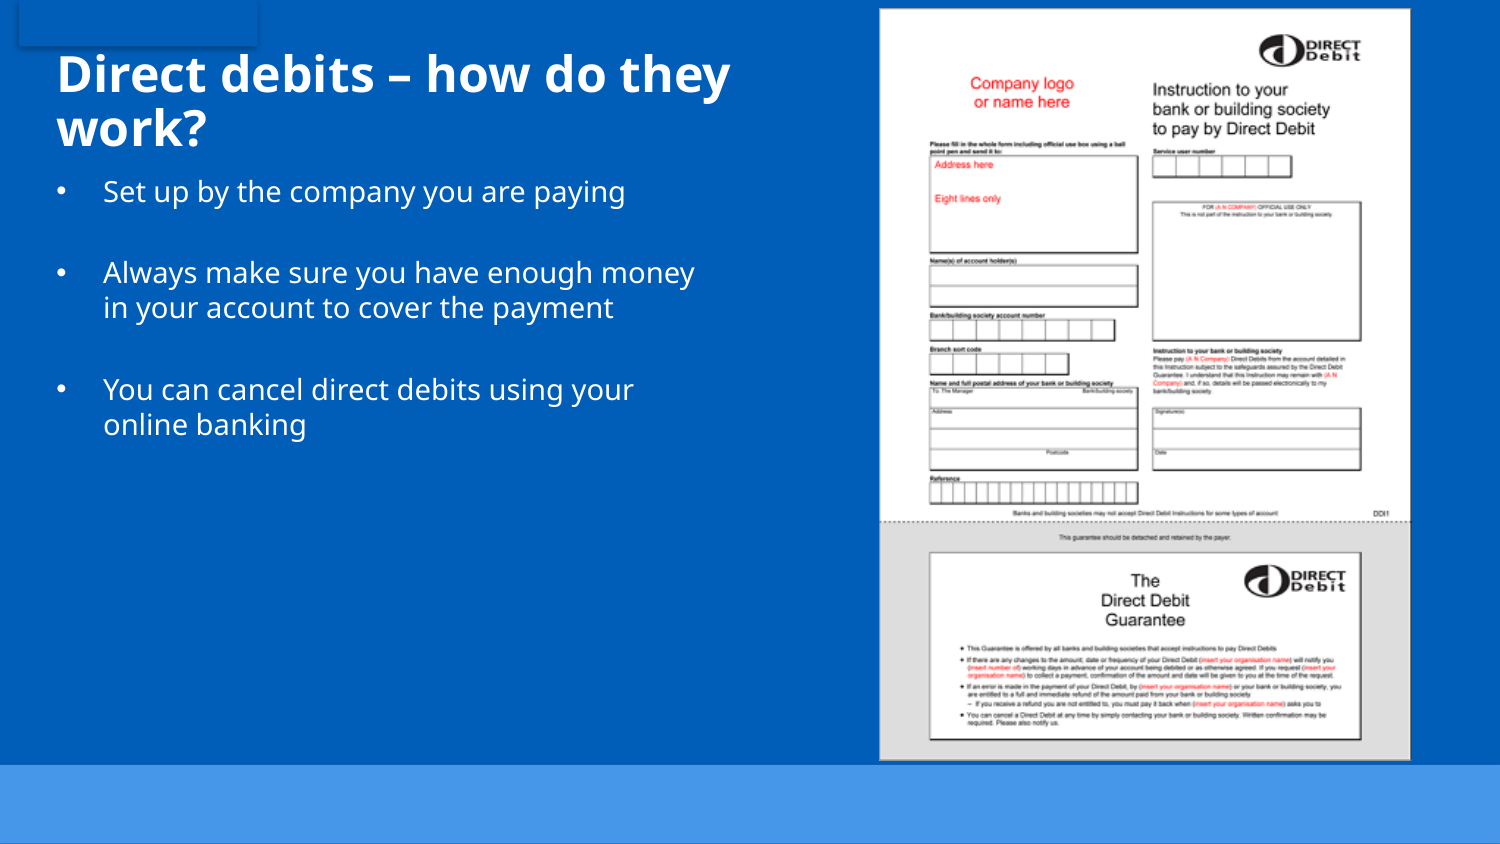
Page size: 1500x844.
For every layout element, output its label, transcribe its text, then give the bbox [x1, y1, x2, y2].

list Set up by the company you are paying Always make sure you have enough money in your account to cover the payment You can cancel direct debits using your online banking [41, 165, 721, 499]
title Direct debits – how do they work? [41, 41, 809, 166]
picture [878, 8, 1413, 761]
